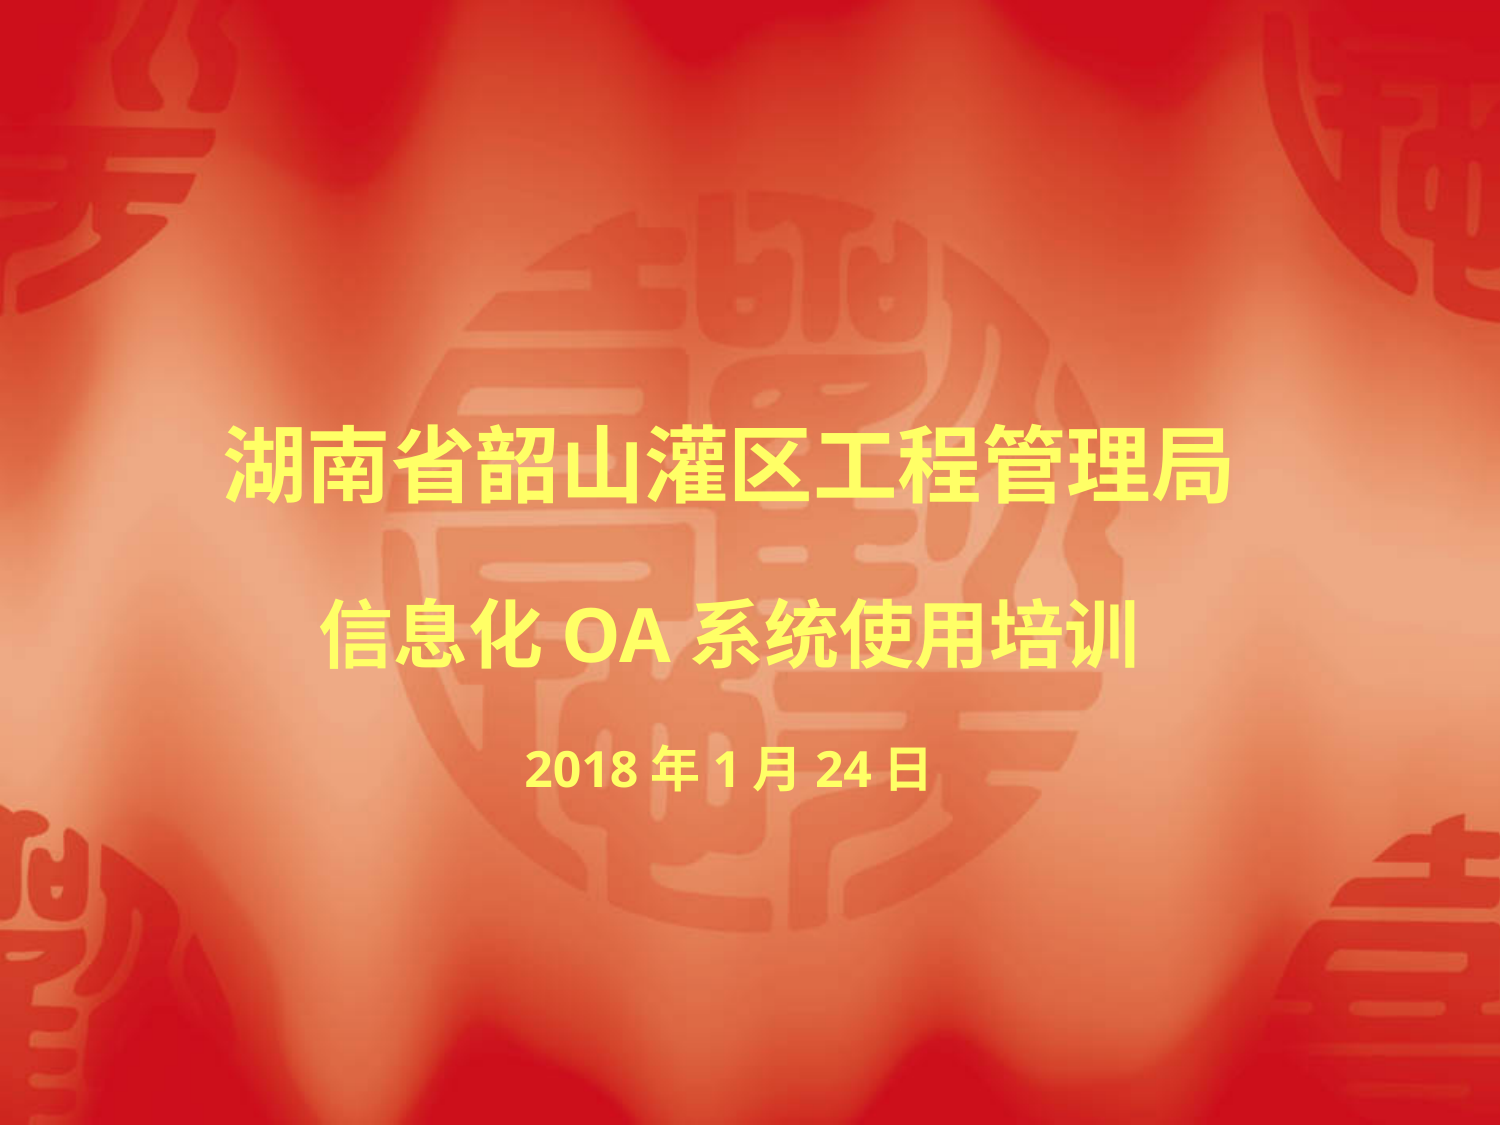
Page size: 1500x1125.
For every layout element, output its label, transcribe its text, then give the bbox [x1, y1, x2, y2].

picture [0, 0, 1500, 1125]
text_box 湖南省韶山灌区工程管理局 信息化OA系统使用培训 2018年1月24日 [166, 303, 1292, 806]
